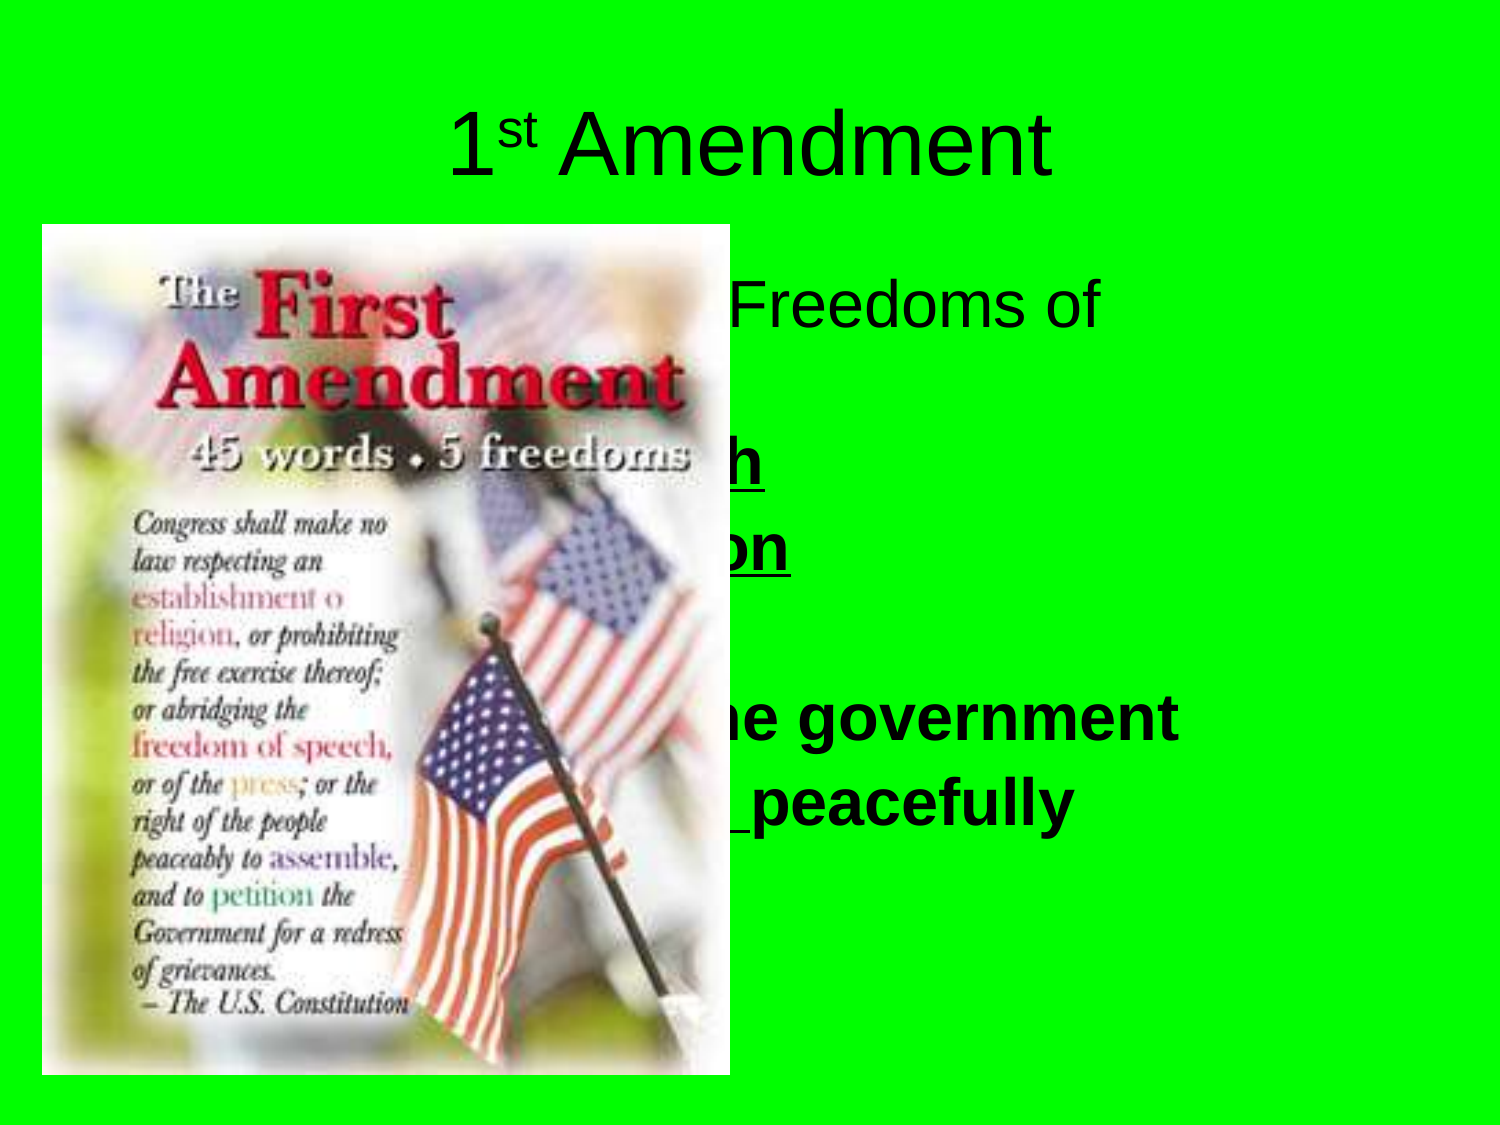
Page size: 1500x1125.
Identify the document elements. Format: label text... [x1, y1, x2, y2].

title 1st Amendment [75, 45, 1425, 233]
picture [41, 224, 730, 1076]
list Guards 5 Essential Freedoms of Americans Freedom of Speech Freedom of Religion Freedom of Press Right to Petition the government Right to Assemble peacefully [733, 262, 1425, 1005]
